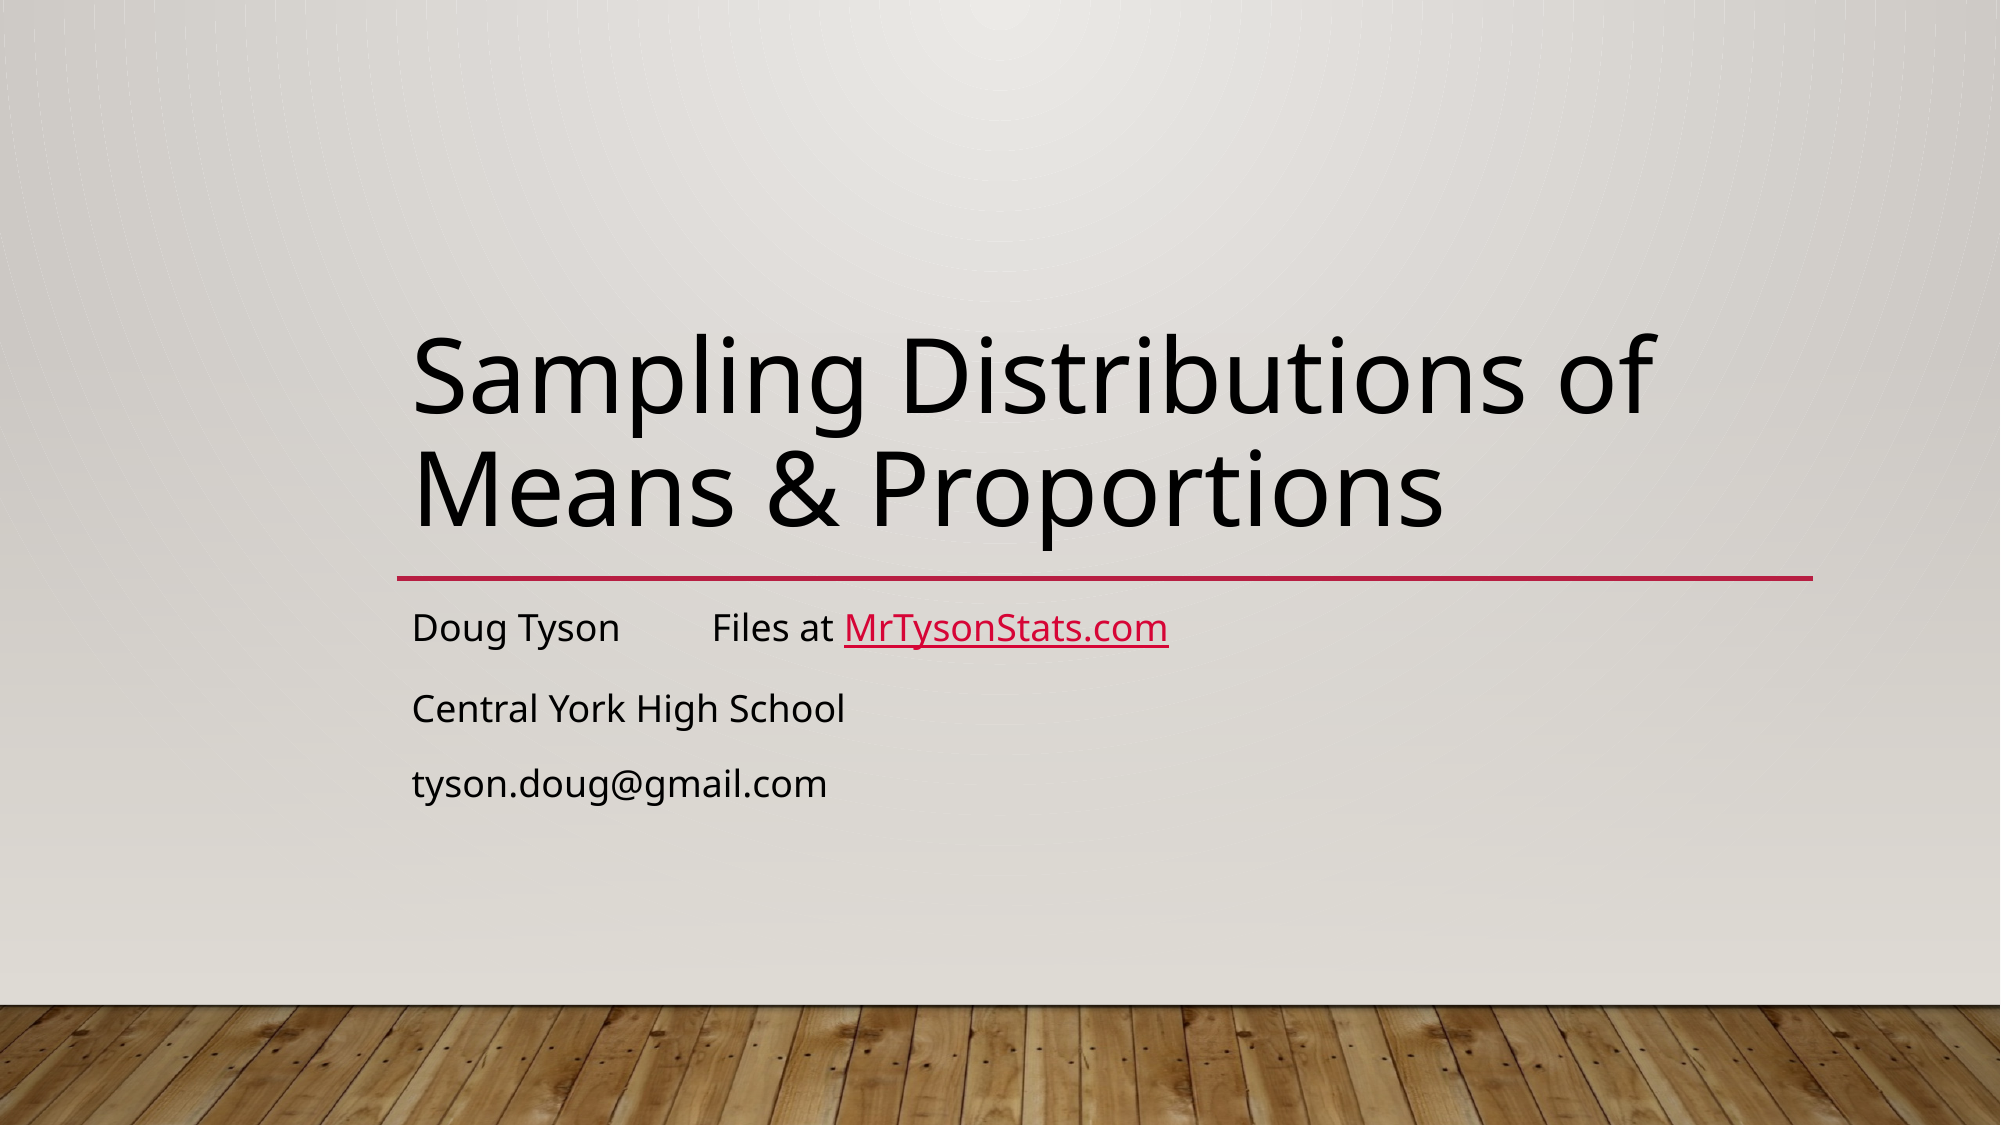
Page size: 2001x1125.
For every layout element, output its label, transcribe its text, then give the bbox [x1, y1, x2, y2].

subtitle Doug Tyson Files at MrTysonStats.com Central York High School tyson.doug@gmail.com [396, 579, 1814, 852]
picture [0, 1005, 2000, 1125]
title Sampling Distributions of Means & Proportions [396, 131, 1814, 549]
